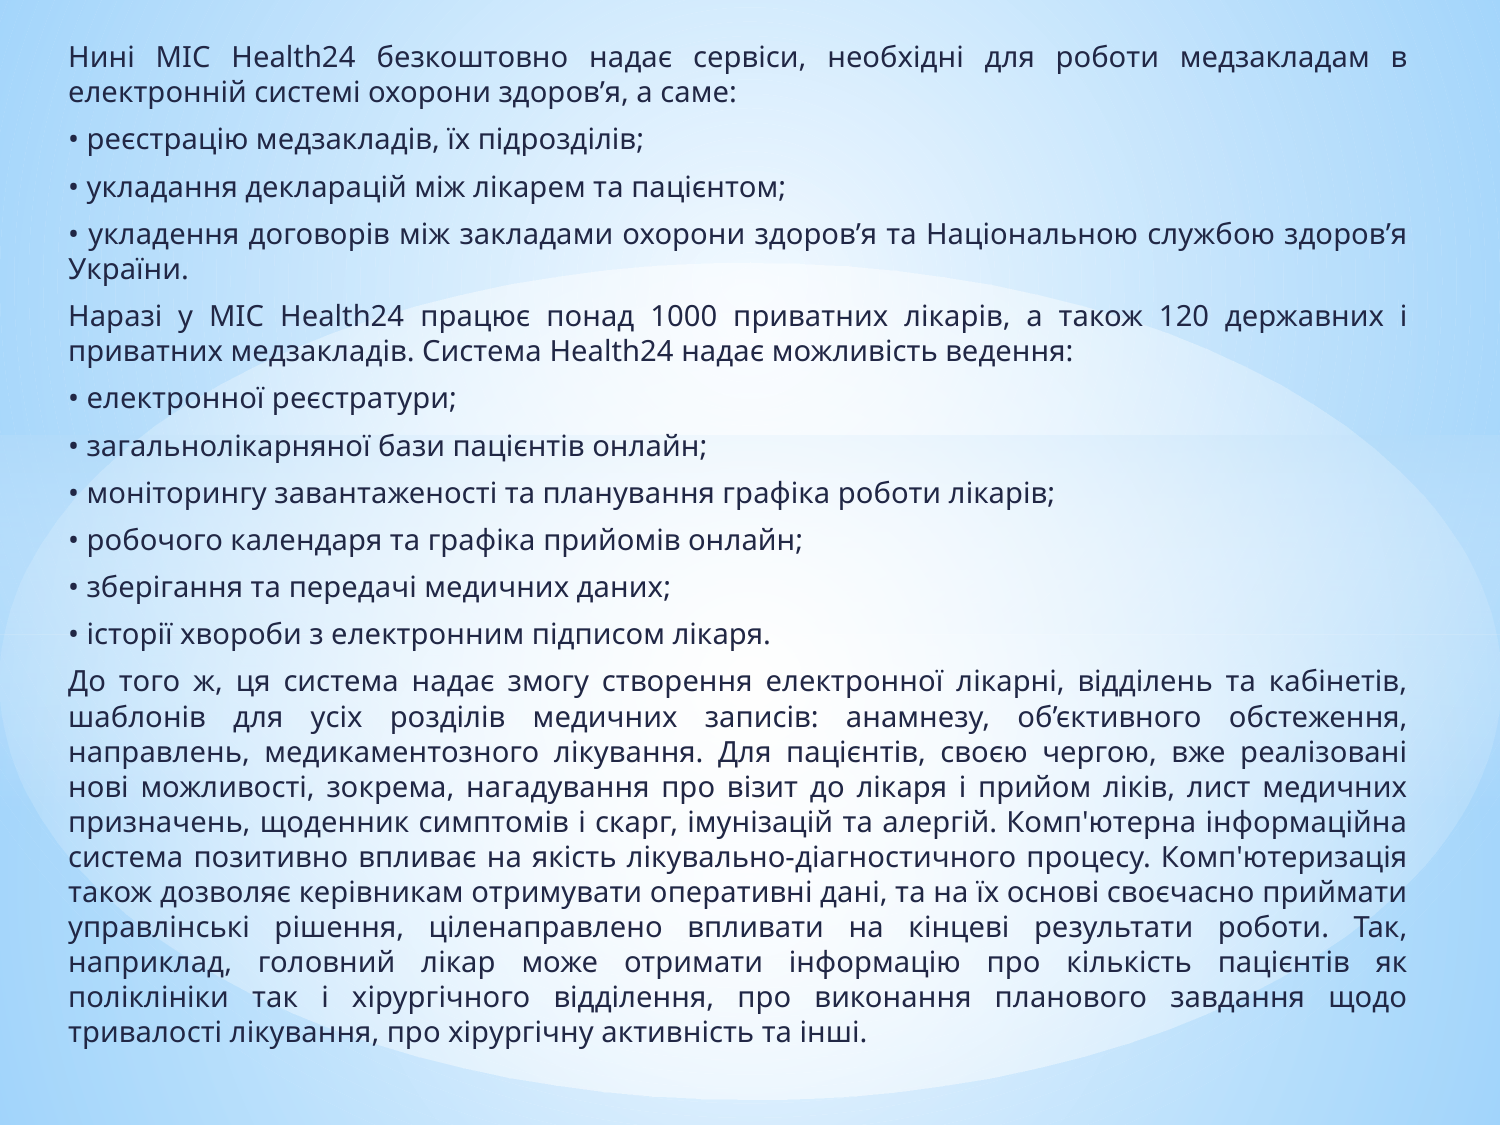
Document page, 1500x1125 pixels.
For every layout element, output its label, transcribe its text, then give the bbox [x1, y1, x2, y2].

subtitle Нині МІС Health24 безкоштовно надає сервіси, необхідні для роботи медзакладам в електронній системі охорони здоров’я, а саме: • реєстрацію медзакладів, їх підрозділів; • укладання декларацій між лікарем та пацієнтом; • укладення договорів між закладами охорони здоров’я та Національною службою здоров’я України. Наразі у МІС Health24 працює понад 1000 приватних лікарів, а також 120 державних і приватних медзакладів. Система Health24 надає можливість ведення: • електронної реєстратури; • загальнолікарняної бази пацієнтів онлайн; • моніторингу завантаженості та планування графіка роботи лікарів; • робочого календаря та графіка прийомів онлайн; • зберігання та передачі медичних даних; • історії хвороби з електронним підписом лікаря. До того ж, ця система надає змогу створення електронної лікарні, відділень та кабінетів, шаблонів для усіх розділів медичних записів: анамнезу, об’єктивного обстеження, направлень, медикаментозного лікування. Для пацієнтів, своєю чергою, вже реалізовані нові можливості, зокрема, нагадування про візит до лікаря і прийом ліків, лист медичних призначень, щоденник симптомів і скарг, імунізацій та алергій. Комп'ютерна інформаційна система позитивно впливає на якість лікувально-діагностичного процесу. Комп'ютеризація також дозволяє керівникам отримувати оперативні дані, та на їх основі своєчасно приймати управлінські рішення, ціленаправлено впливати на кінцеві результати роботи. Так, наприклад, головний лікар може отримати інформацію про кількість пацієнтів як поліклініки так і хірургічного відділення, про виконання планового завдання щодо тривалості лікування, про хірургічну активність та інші. [53, 30, 1424, 1071]
